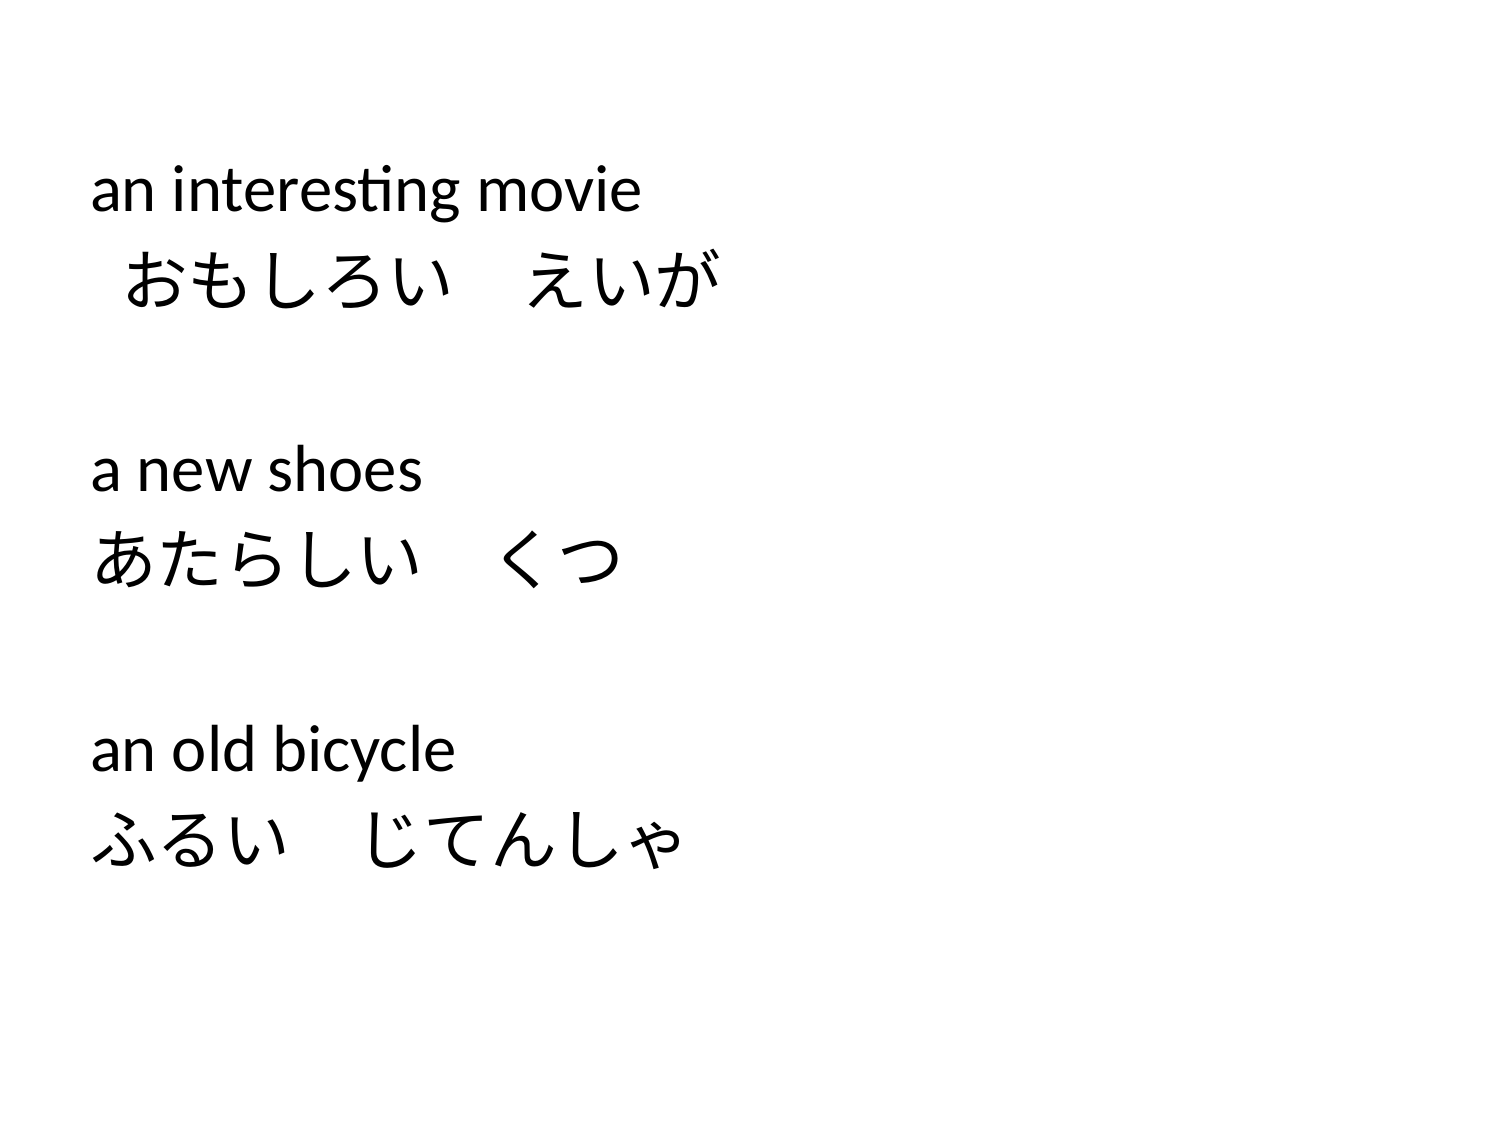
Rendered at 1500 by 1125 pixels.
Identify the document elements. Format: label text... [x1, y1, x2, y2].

list an interesting movie おもしろい えいが a new shoes あたらしい くつ an old bicycle ふるい じてんしゃ [75, 137, 1425, 1005]
